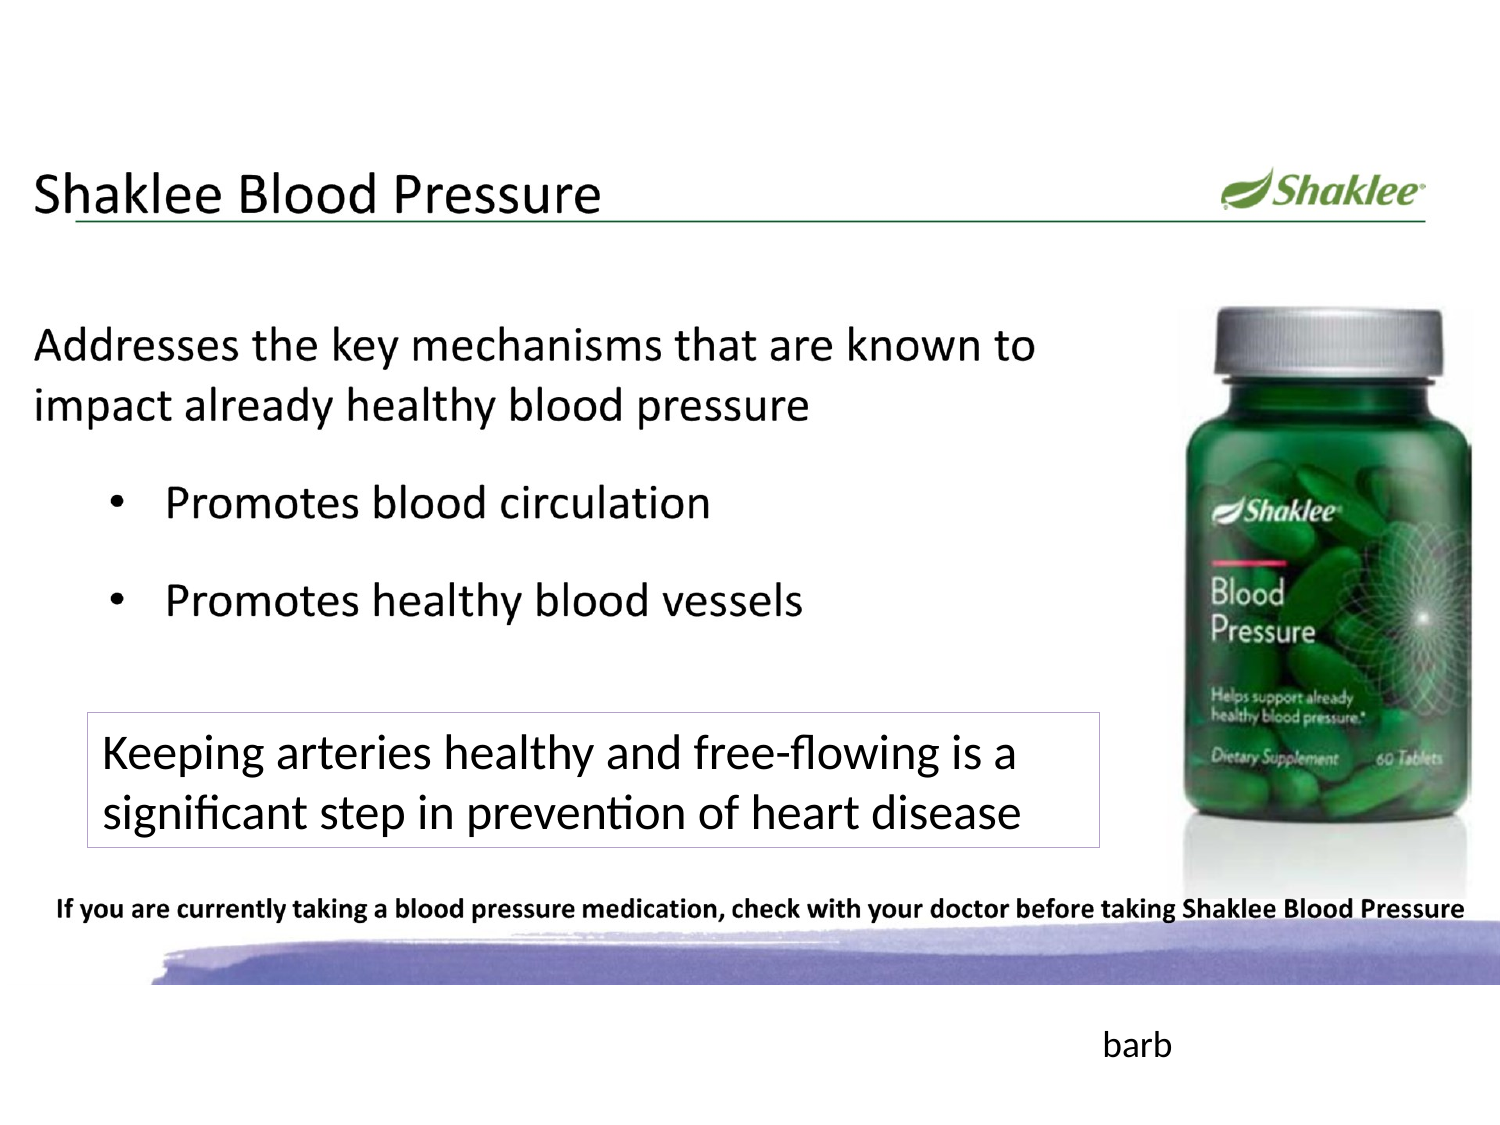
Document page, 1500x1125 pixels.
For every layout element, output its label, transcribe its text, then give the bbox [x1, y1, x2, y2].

picture [0, 140, 1500, 985]
text_box barb [1087, 1012, 1325, 1073]
